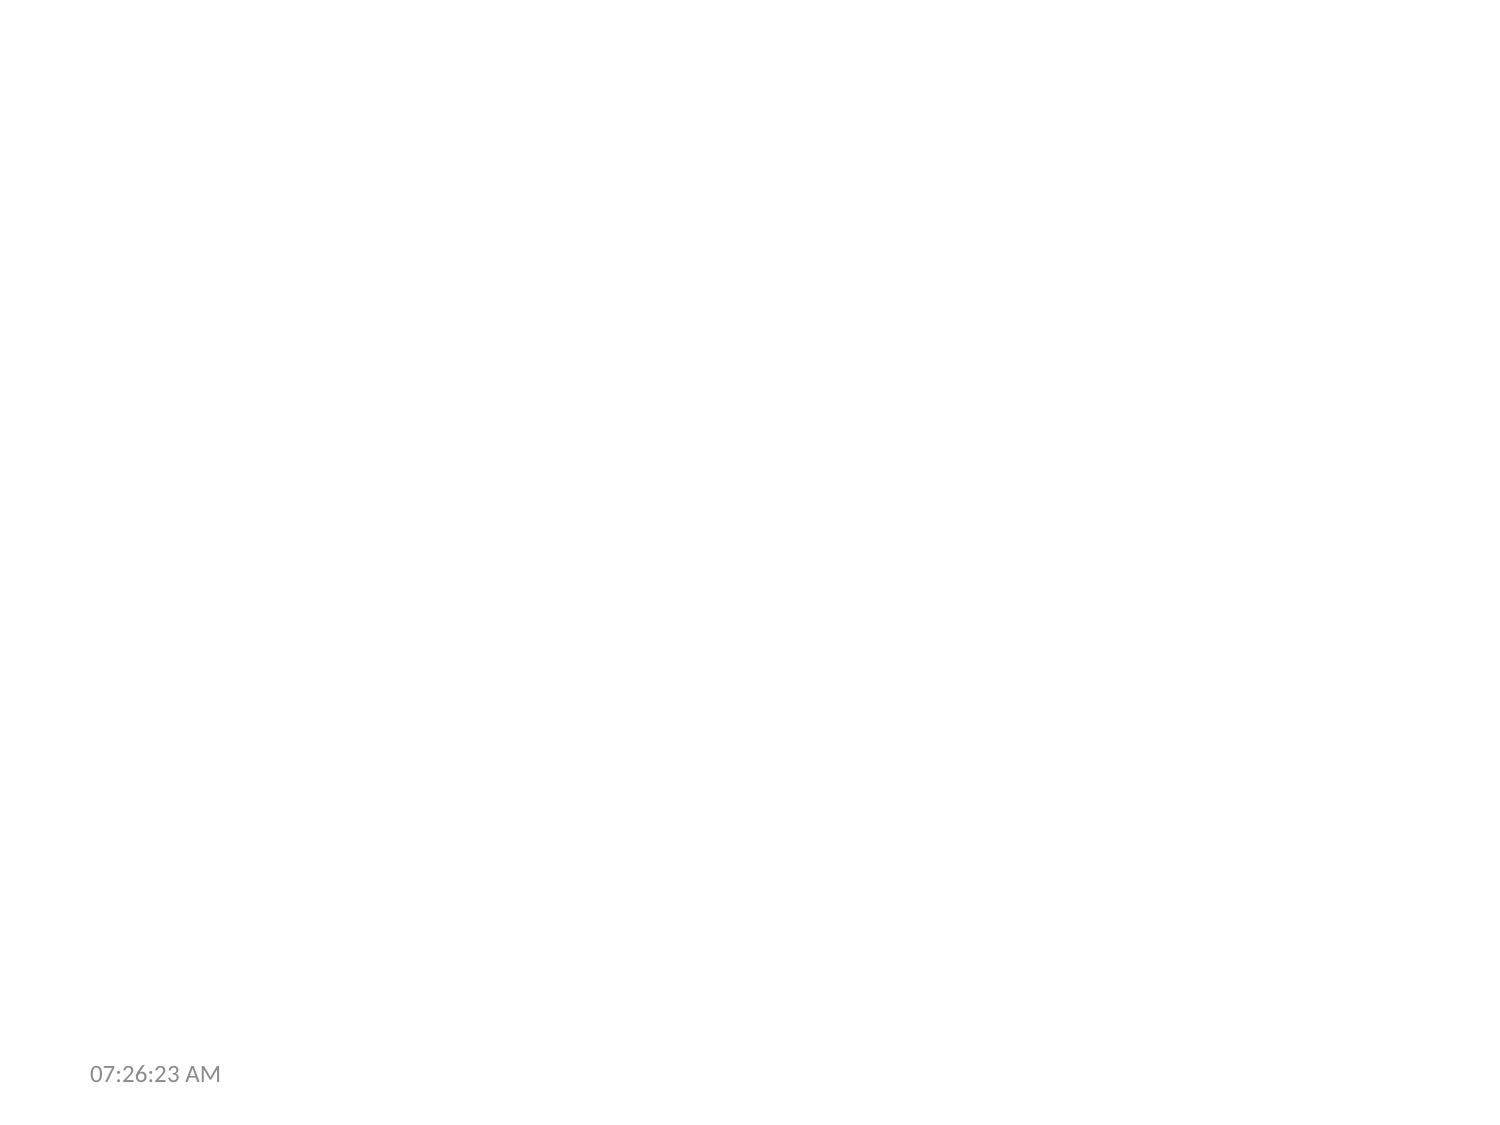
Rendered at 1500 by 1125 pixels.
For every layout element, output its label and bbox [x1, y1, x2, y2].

slide_number [75, 1042, 425, 1103]
